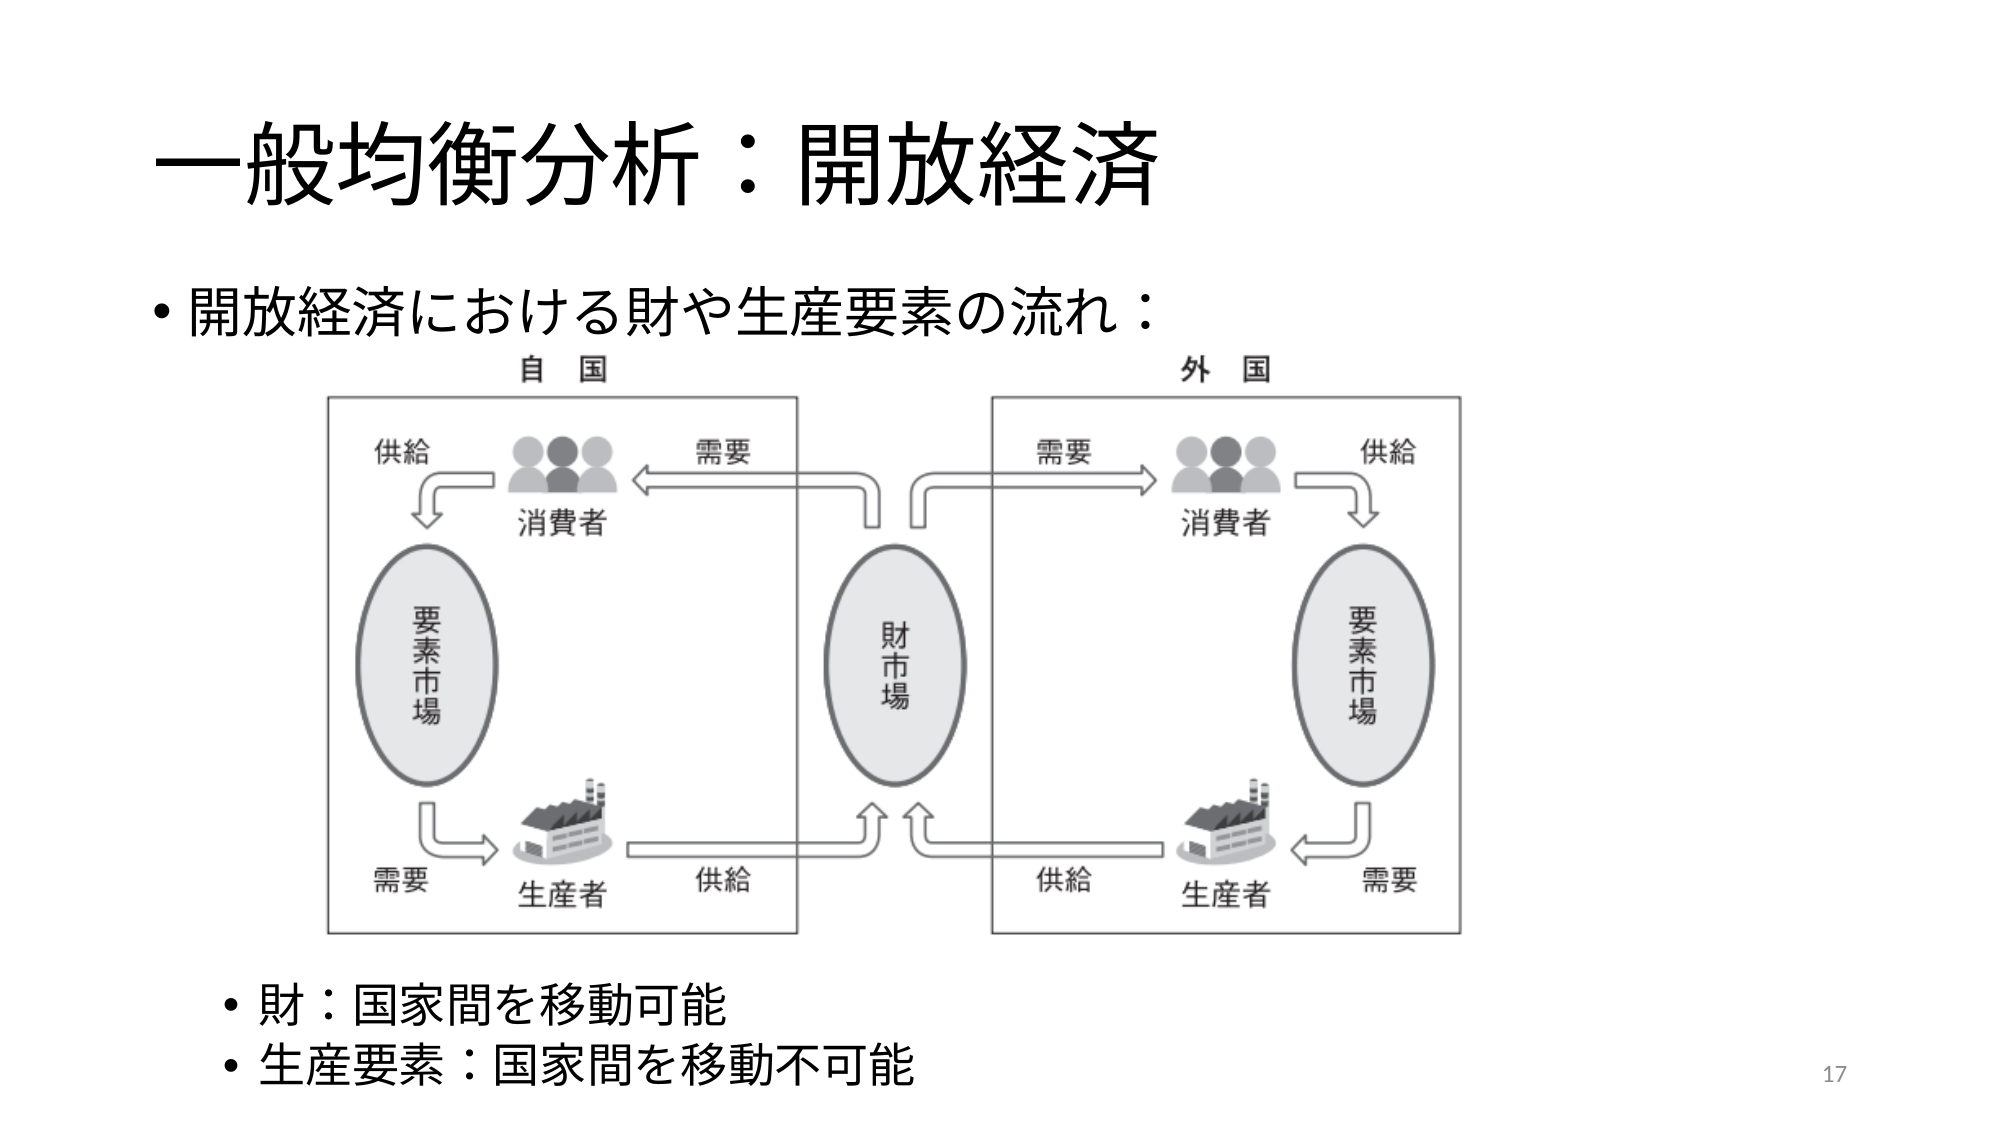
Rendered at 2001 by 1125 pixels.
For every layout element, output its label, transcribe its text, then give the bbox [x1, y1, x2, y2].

title 一般均衡分析：開放経済 [137, 59, 1863, 277]
list 開放経済における財や生産要素の流れ： 財：国家間を移動可能 生産要素：国家間を移動不可能 [137, 277, 1863, 1103]
slide_number 17 [1412, 1042, 1863, 1103]
picture [323, 349, 1468, 938]
